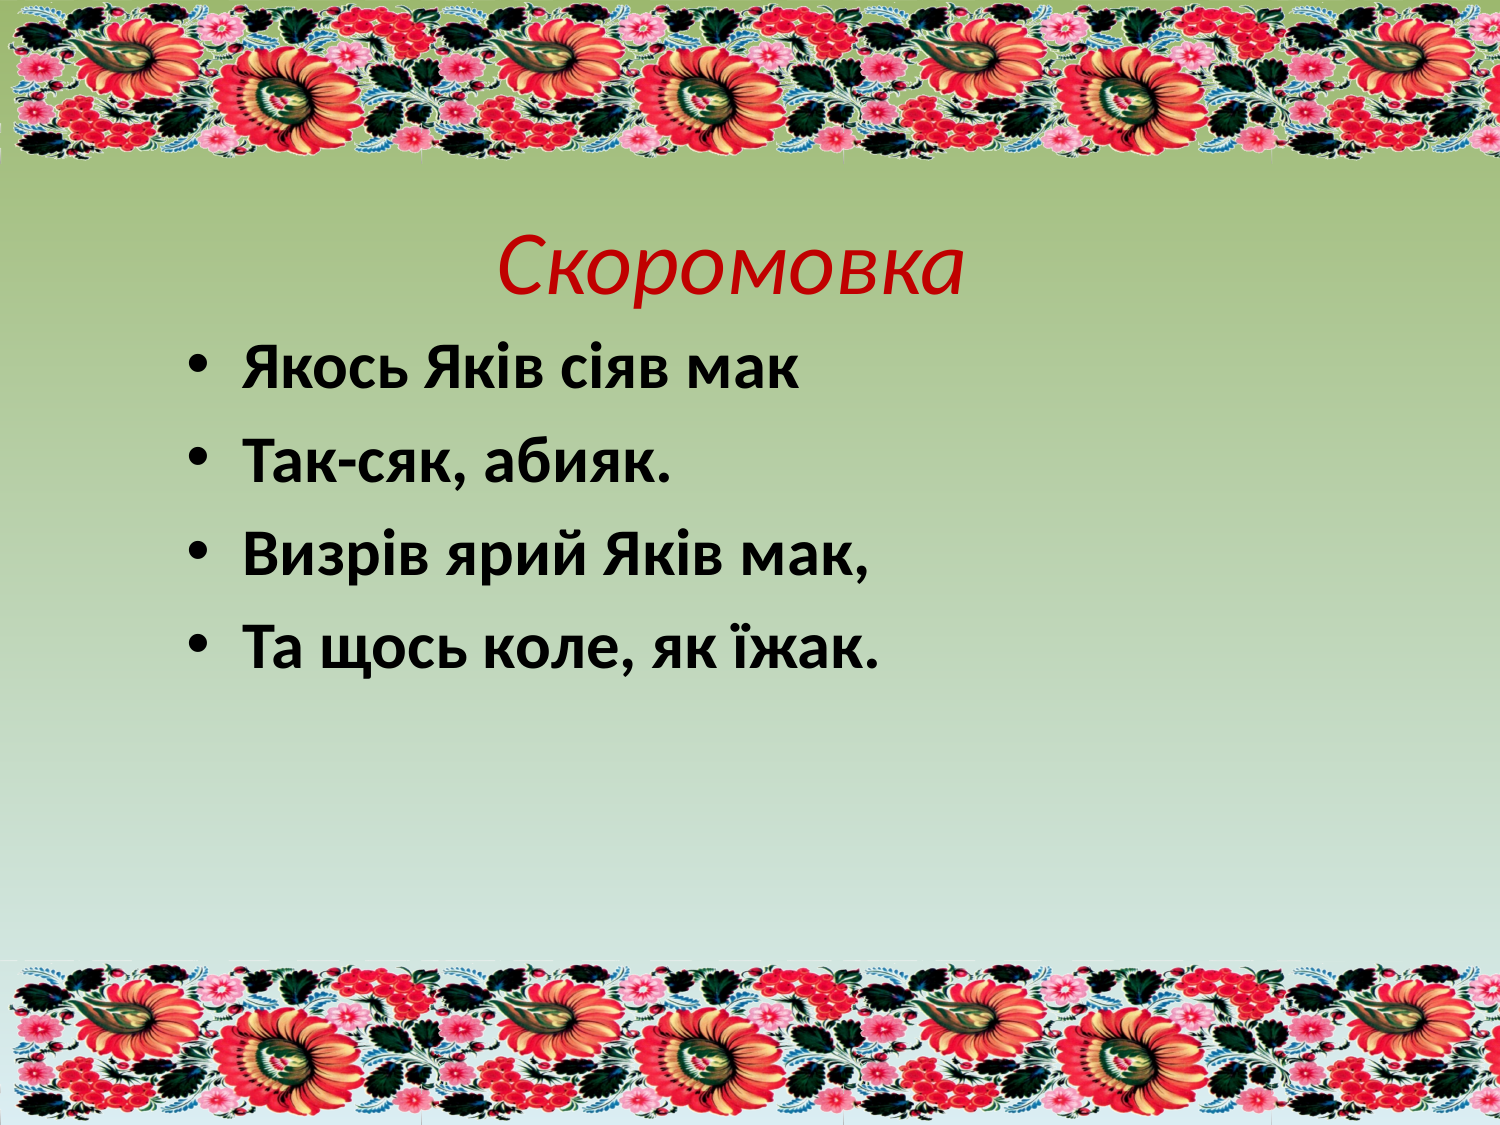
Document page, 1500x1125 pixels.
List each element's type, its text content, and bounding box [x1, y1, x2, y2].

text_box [0, 960, 1500, 1125]
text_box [0, 0, 1500, 165]
title Скоромовка [292, 174, 1172, 314]
list Якось Яків сіяв мак Так-сяк, абияк. Визрів ярий Яків мак, Та щось коле, як їжак. [171, 314, 1341, 906]
